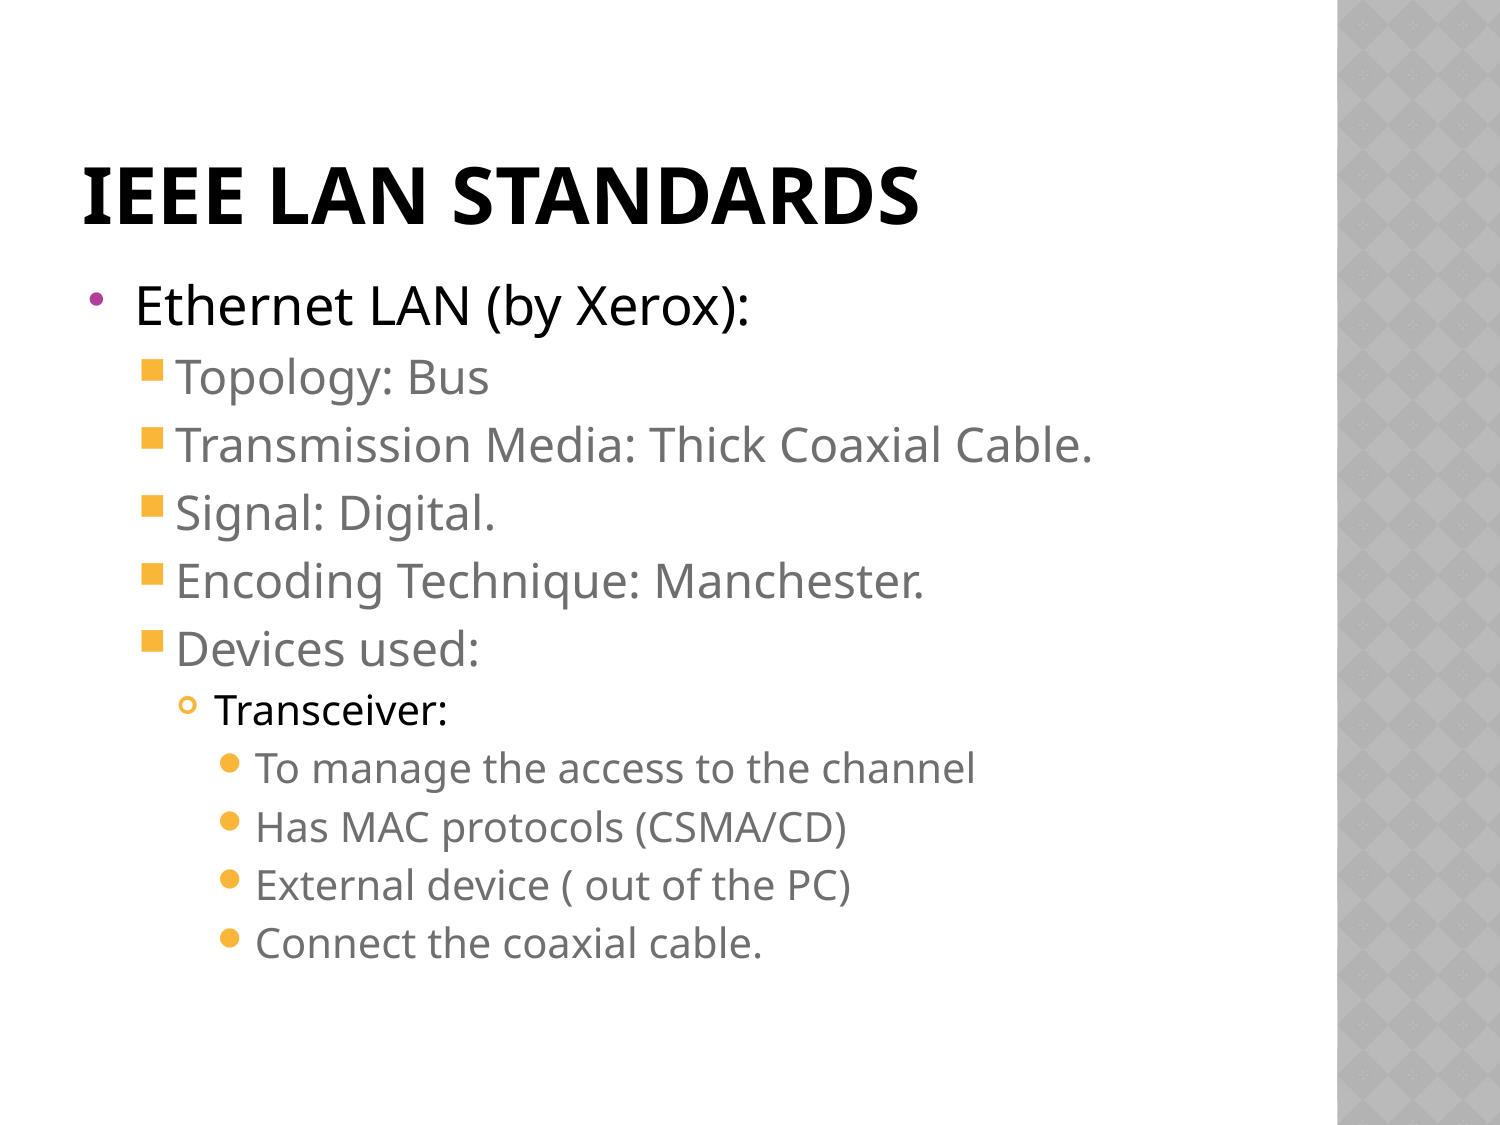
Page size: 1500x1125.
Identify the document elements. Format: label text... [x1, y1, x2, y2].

title IEEE LAN standards [75, 52, 1263, 240]
list Ethernet LAN (by Xerox): Topology: Bus Transmission Media: Thick Coaxial Cable. Signal: Digital. Encoding Technique: Manchester. Devices used: Transceiver: To manage the access to the channel Has MAC protocols (CSMA/CD) External device ( out of the PC) Connect the coaxial cable. [75, 264, 1263, 1059]
